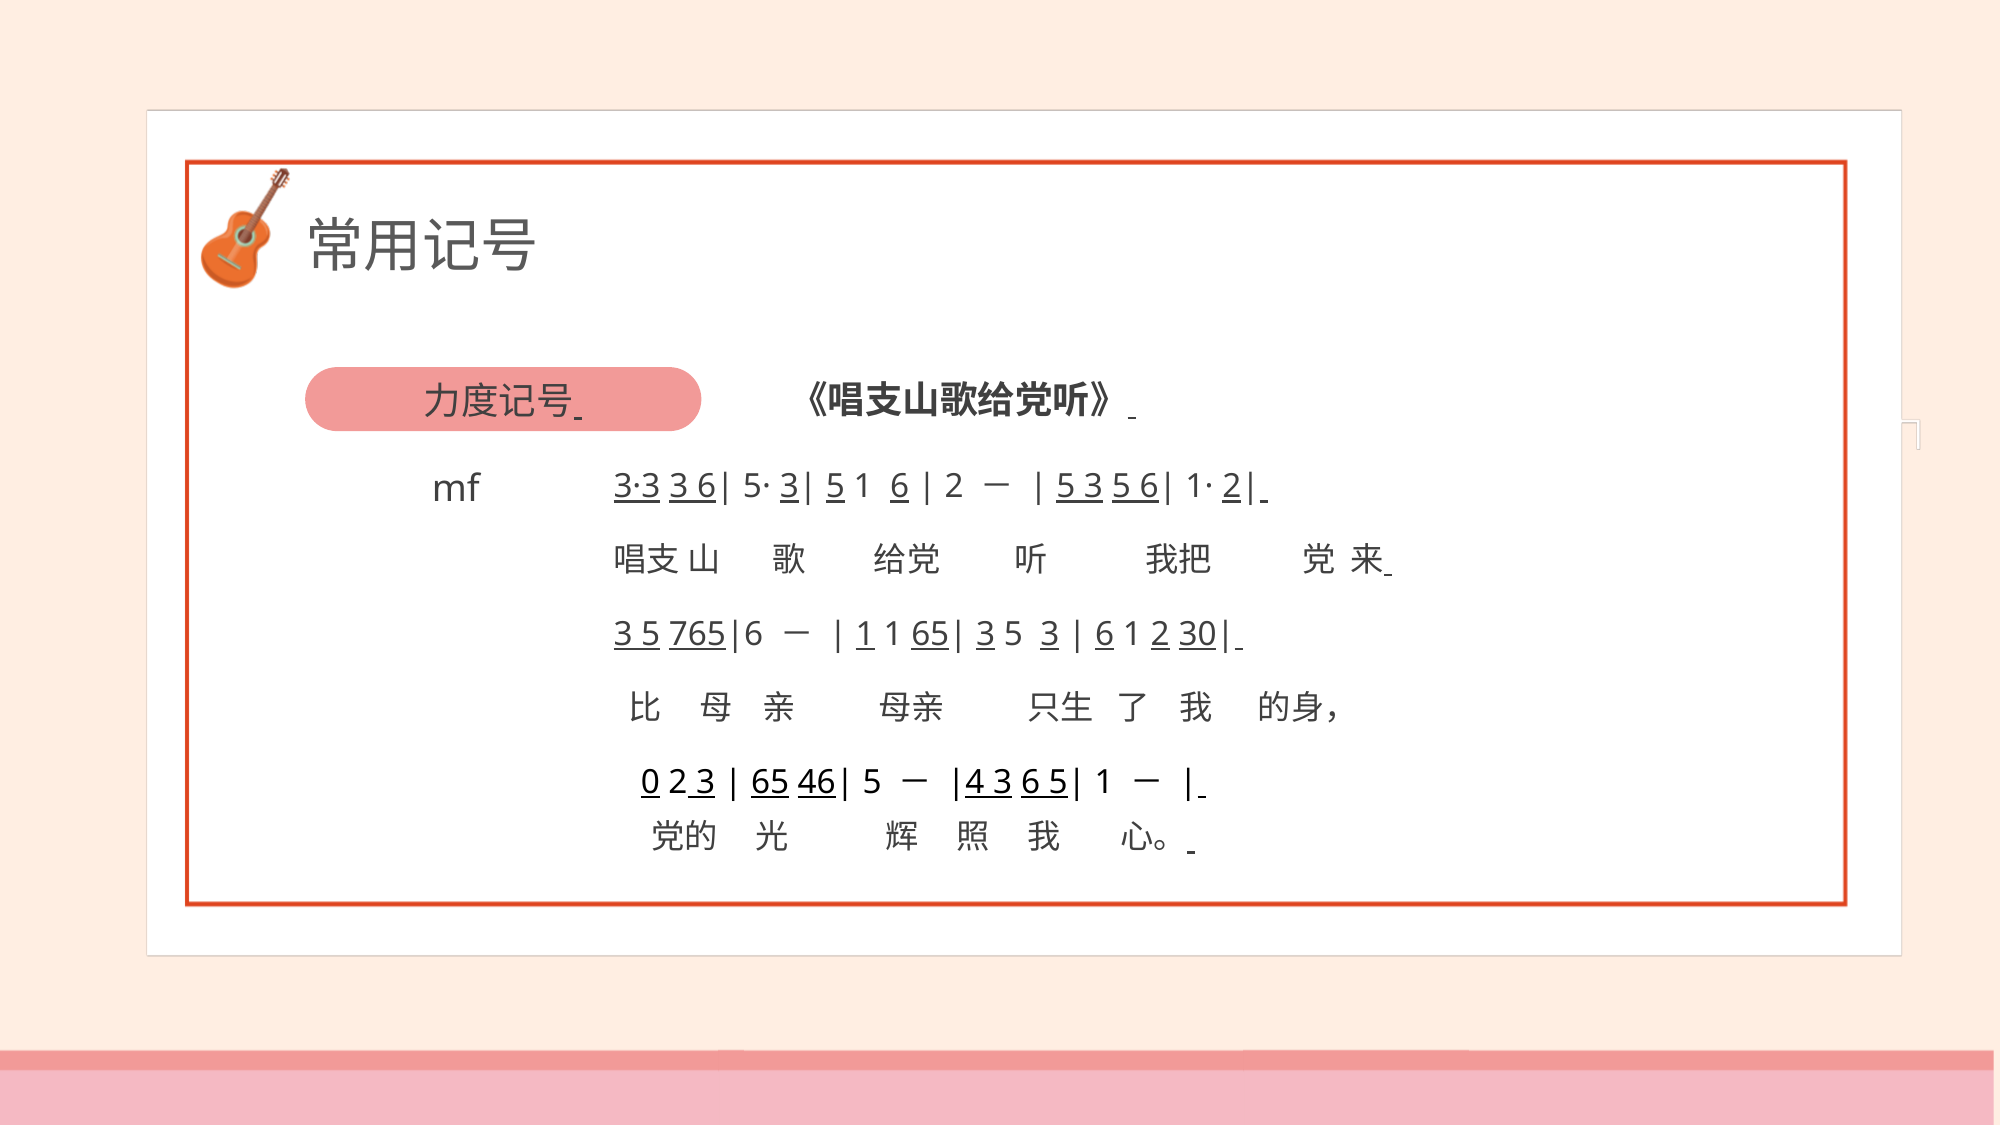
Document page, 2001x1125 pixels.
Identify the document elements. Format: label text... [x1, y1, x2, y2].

text_box mf [417, 456, 553, 517]
picture [107, 40, 1926, 1014]
text_box 3 5 765|6 － | 1 1 65| 3 5 3 | 6 1 2 30| [598, 604, 1538, 660]
text_box 党的 光 辉 照 我 心。 [613, 807, 1707, 863]
text_box 常用记号 [332, 201, 987, 286]
text_box 力度记号 [304, 366, 703, 433]
text_box 3·3 3 6| 5· 3| 5 1 6 | 2 － | 5 3 5 6| 1· 2| [598, 456, 1538, 512]
text_box 比 母 亲 母亲 只生 了 我 的身， [598, 678, 1692, 734]
text_box 《唱支山歌给党听》 [775, 368, 1808, 429]
text_box 唱支 山 歌 给党 听 我把 党 来 [598, 530, 1692, 586]
text_box 0 2 3 | 65 46| 5 － |4 3 6 5| 1 － | [626, 752, 1565, 807]
picture [0, 1035, 1994, 1125]
